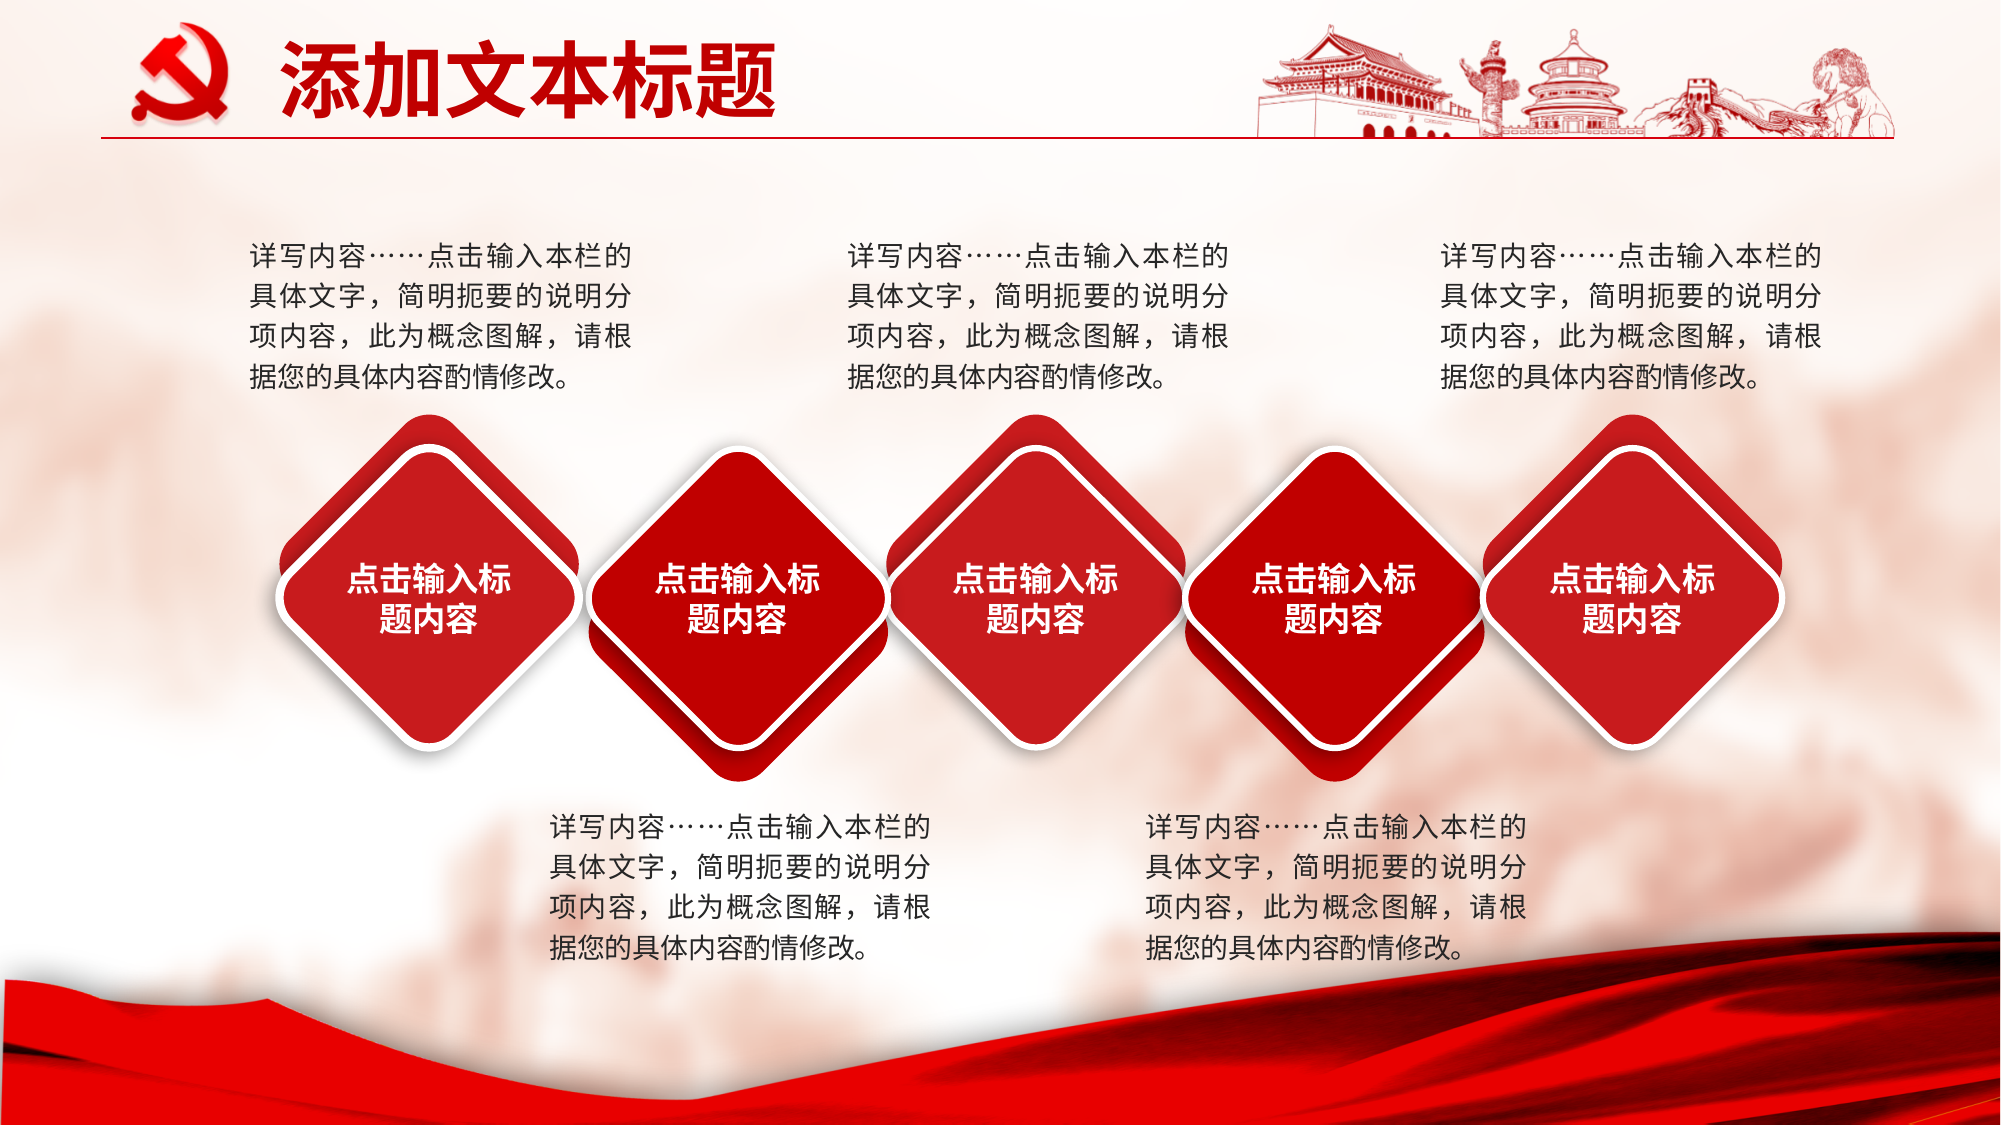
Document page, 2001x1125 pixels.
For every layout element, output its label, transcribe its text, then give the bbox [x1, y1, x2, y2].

text_box 详写内容……点击输入本栏的具体文字，简明扼要的说明分项内容，此为概念图解，请根据您的具体内容酌情修改。 [847, 232, 1230, 393]
text_box 详写内容……点击输入本栏的具体文字，简明扼要的说明分项内容，此为概念图解，请根据您的具体内容酌情修改。 [549, 803, 932, 964]
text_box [621, 482, 855, 749]
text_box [1218, 482, 1451, 749]
text_box 添加文本标题 [15, 20, 1042, 136]
picture [0, 0, 2001, 1125]
text_box 详写内容……点击输入本栏的具体文字，简明扼要的说明分项内容，此为概念图解，请根据您的具体内容酌情修改。 [1440, 232, 1823, 393]
text_box 详写内容……点击输入本栏的具体文字，简明扼要的说明分项内容，此为概念图解，请根据您的具体内容酌情修改。 [1145, 803, 1528, 964]
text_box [919, 447, 1153, 714]
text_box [1516, 447, 1749, 714]
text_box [312, 447, 546, 714]
text_box 详写内容……点击输入本栏的具体文字，简明扼要的说明分项内容，此为概念图解，请根据您的具体内容酌情修改。 [250, 232, 633, 393]
